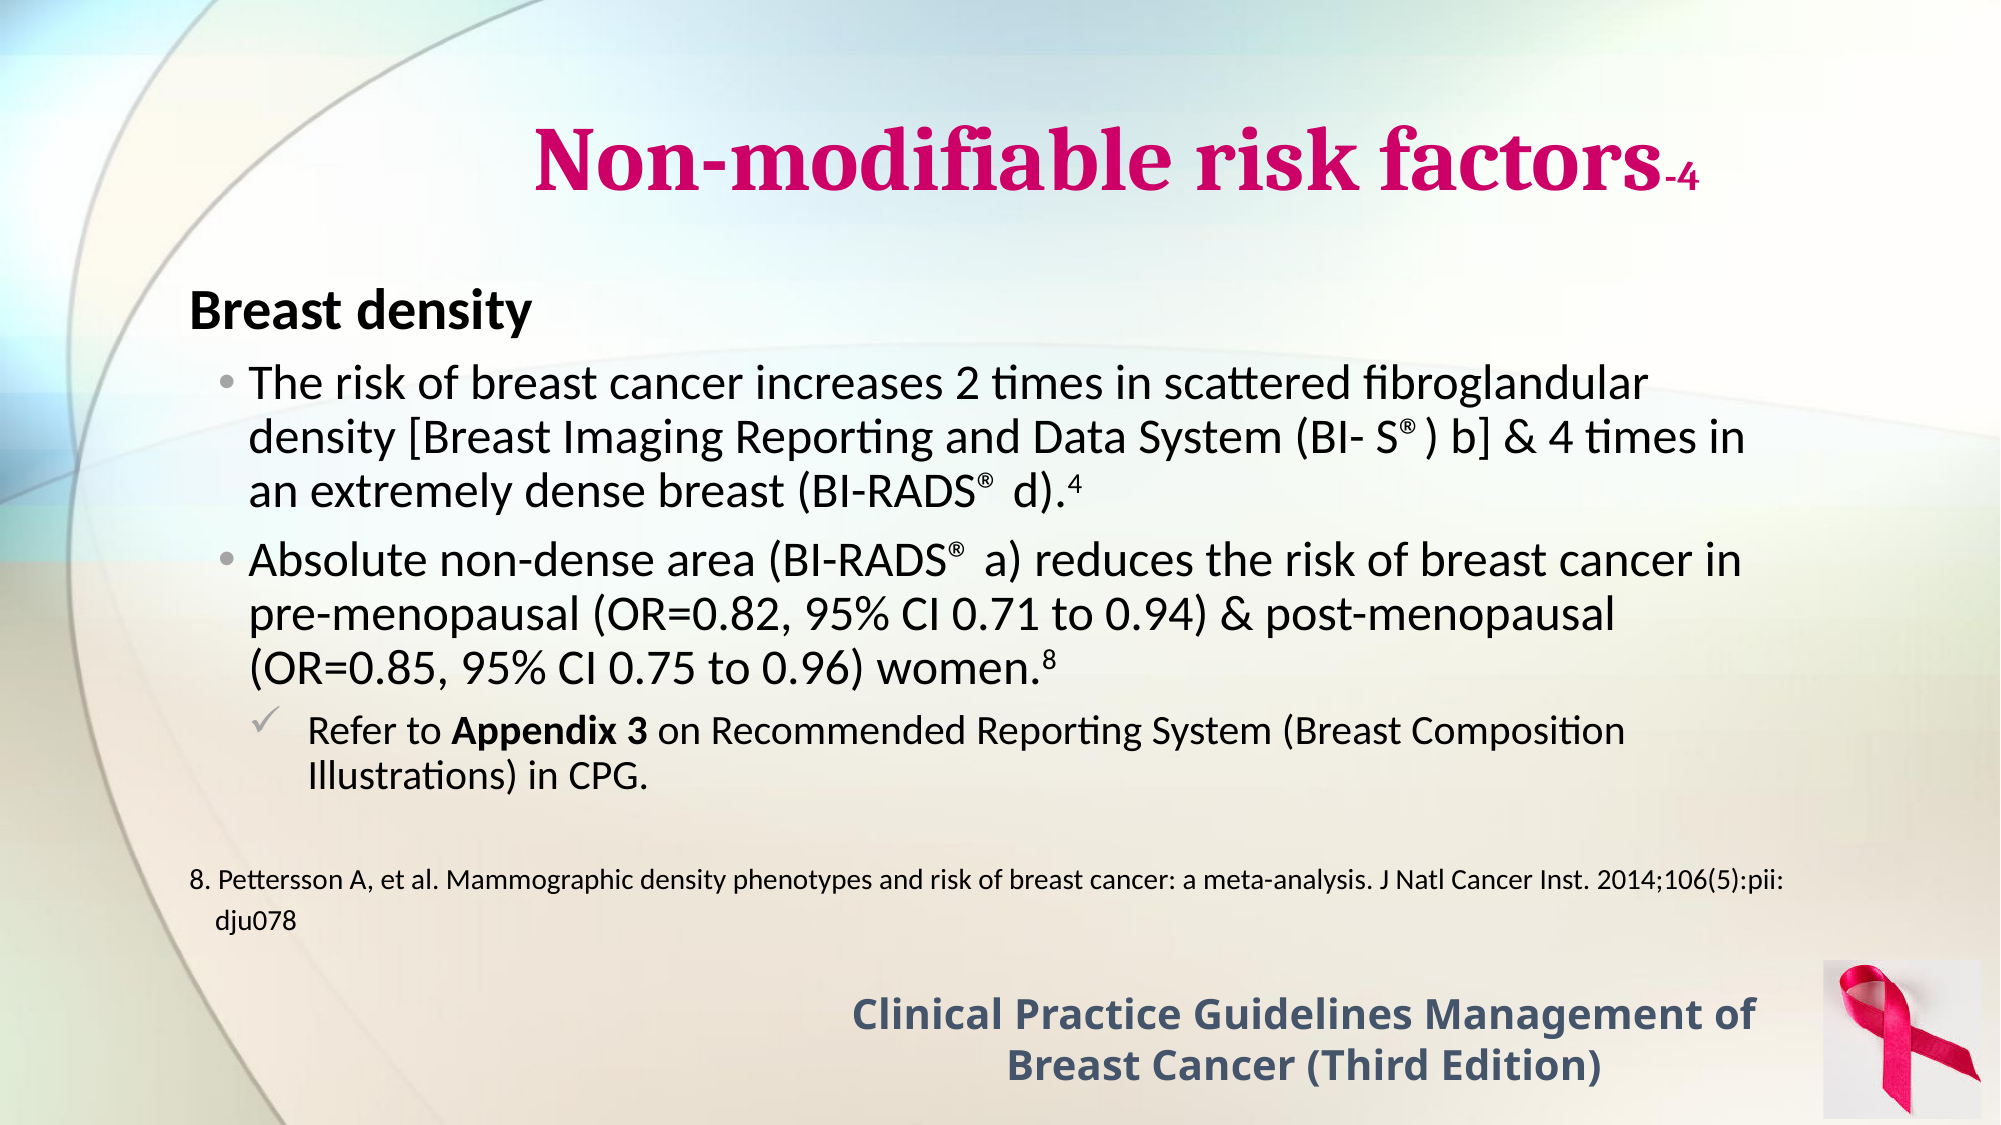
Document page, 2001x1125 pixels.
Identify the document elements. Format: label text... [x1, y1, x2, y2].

picture [0, 0, 2001, 1125]
list Breast density The risk of breast cancer increases 2 times in scattered fibroglandular density [Breast Imaging Reporting and Data System (BI- S®) b] & 4 times in an extremely dense breast (BI-RADS® d).4 Absolute non-dense area (BI-RADS® a) reduces the risk of breast cancer in pre-menopausal (OR=0.82, 95% CI 0.71 to 0.94) & post-menopausal (OR=0.85, 95% CI 0.75 to 0.96) women.8 Refer to Appendix 3 on Recommended Reporting System (Breast Composition Illustrations) in CPG. 8. Pettersson A, et al. Mammographic density phenotypes and risk of breast cancer: a meta-analysis. J Natl Cancer Inst. 2014;106(5):pii: dju078 [174, 271, 1824, 1032]
title Non-modifiable risk factors-4 [376, 45, 1858, 263]
slide_number 8 [1325, 1096, 1813, 1103]
text_box Clinical Practice Guidelines Management of Breast Cancer (Third Edition) [788, 980, 1813, 1096]
